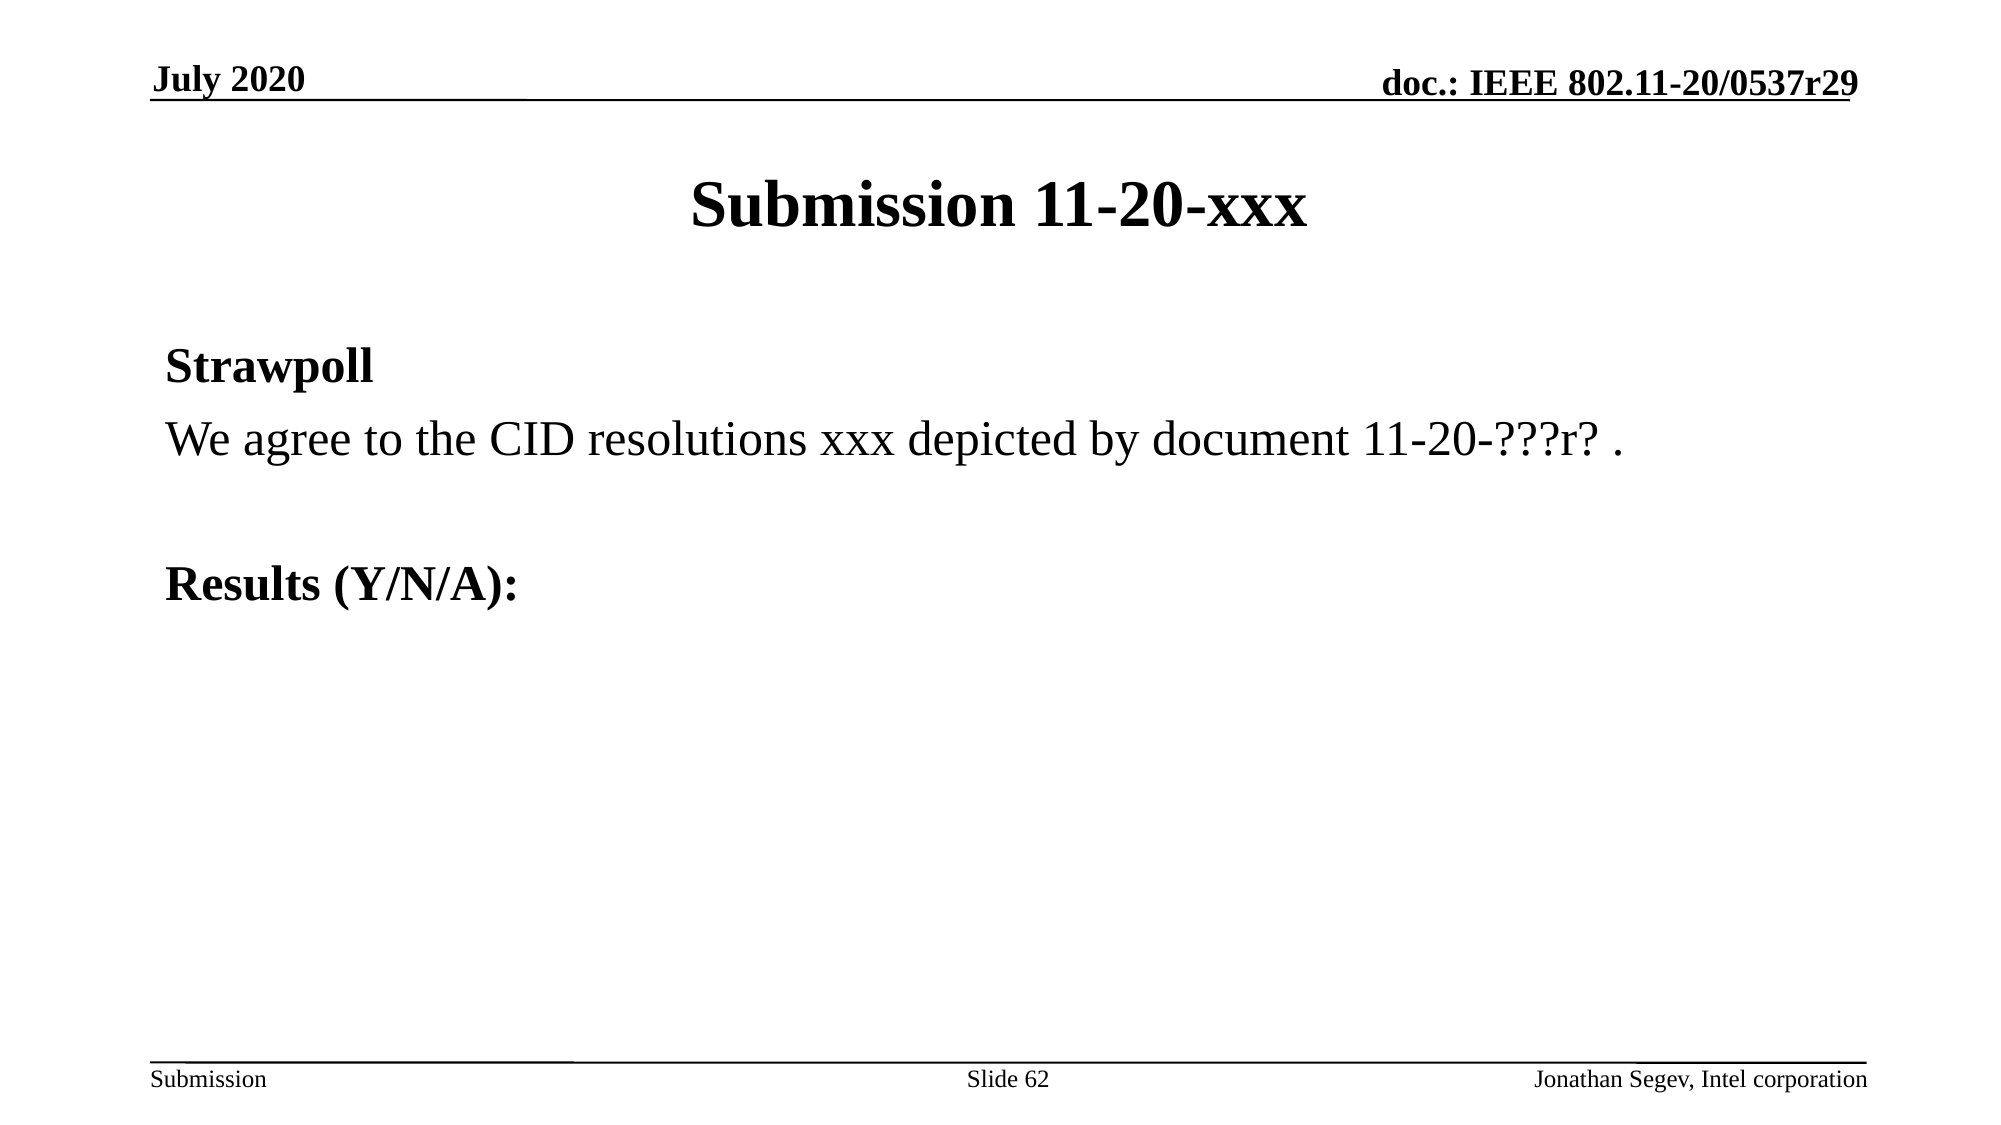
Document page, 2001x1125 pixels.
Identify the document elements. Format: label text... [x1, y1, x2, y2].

slide_number Slide 62 [950, 1061, 1067, 1123]
title Submission 11-20-xxx [149, 112, 1850, 288]
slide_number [152, 54, 563, 100]
footer Jonathan Segev, Intel corporation [1171, 1061, 1869, 1093]
list Strawpoll We agree to the CID resolutions xxx depicted by document 11-20-???r? . Results (Y/N/A): [149, 324, 1850, 1000]
